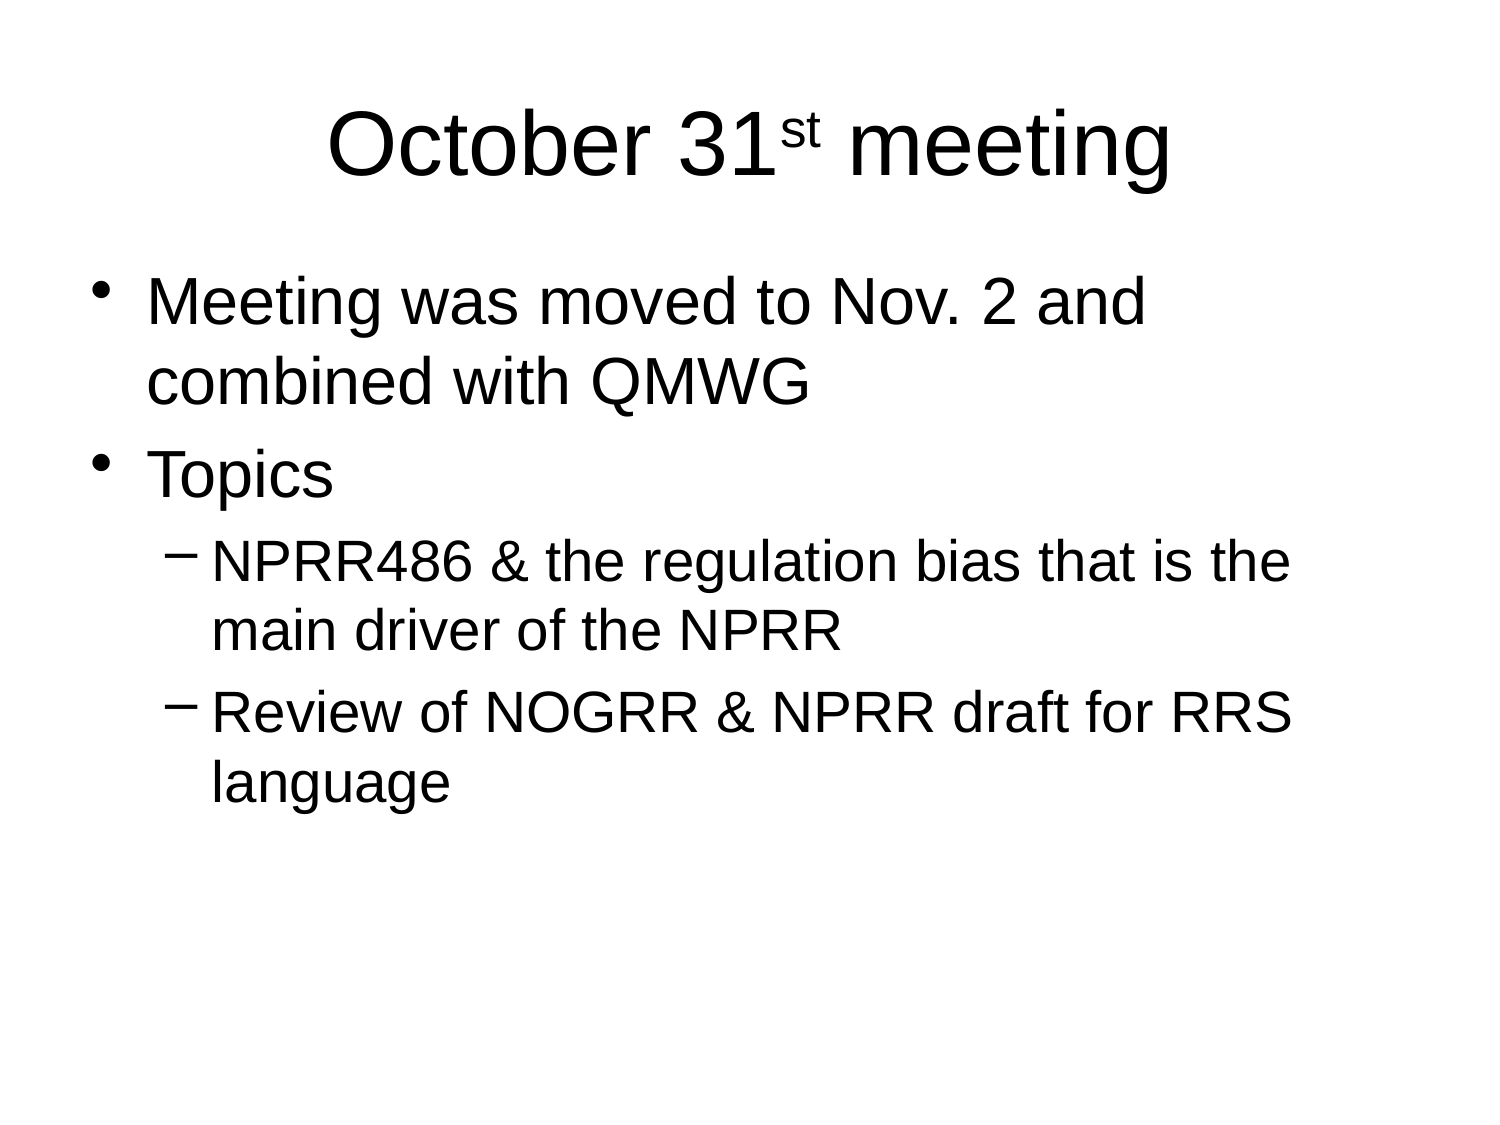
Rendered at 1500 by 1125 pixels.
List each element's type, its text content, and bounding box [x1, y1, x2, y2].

list Meeting was moved to Nov. 2 and combined with QMWG Topics NPRR486 & the regulation bias that is the main driver of the NPRR Review of NOGRR & NPRR draft for RRS language [74, 249, 1401, 1088]
title October 31st meeting [74, 44, 1426, 233]
